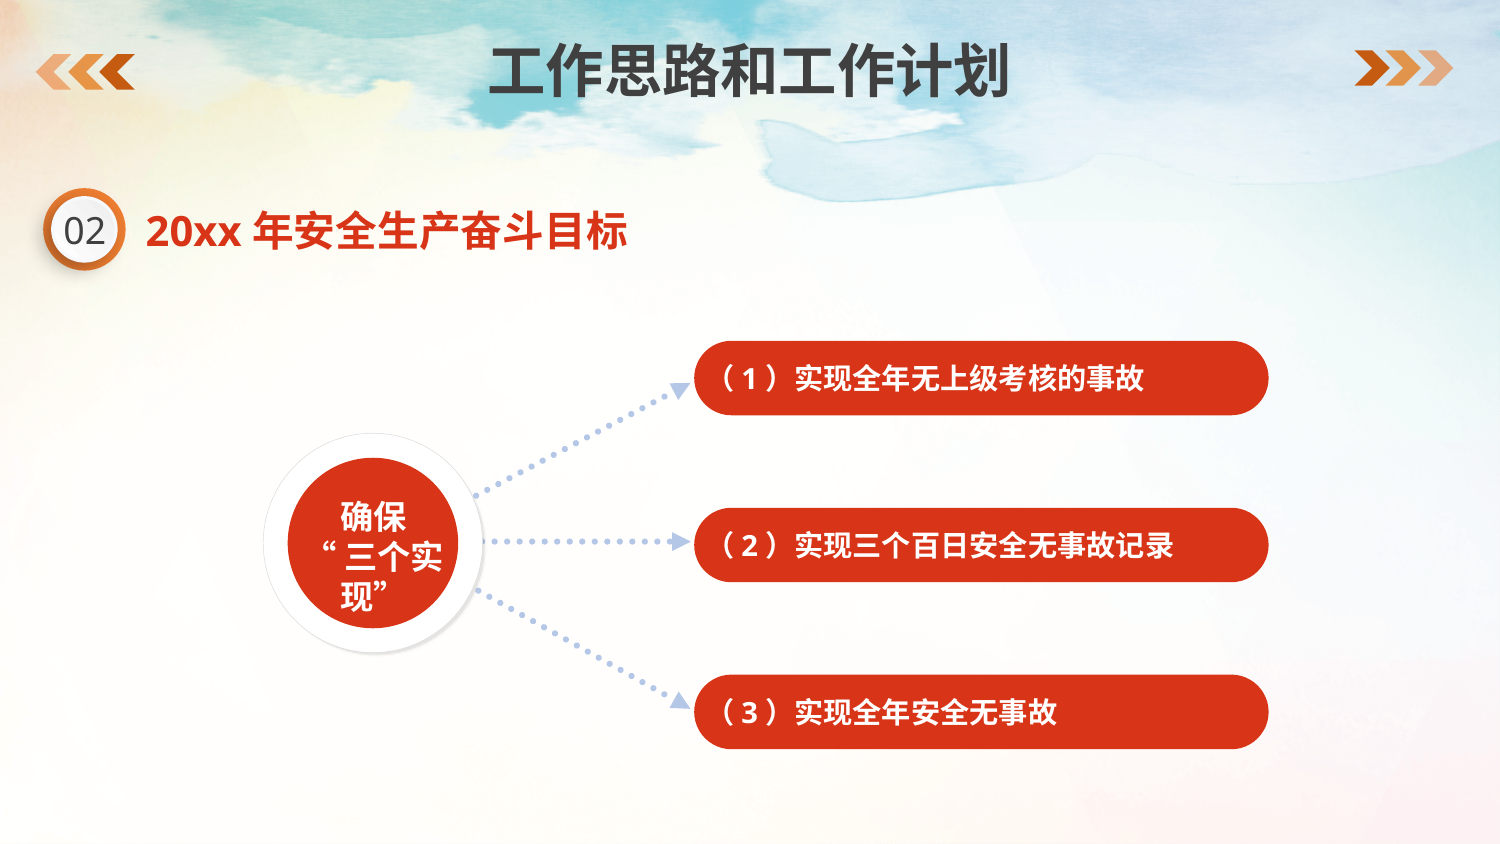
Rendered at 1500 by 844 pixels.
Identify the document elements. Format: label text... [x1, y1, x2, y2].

text_box [678, 535, 691, 548]
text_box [35, 54, 135, 90]
text_box [676, 697, 691, 709]
picture [0, 0, 1500, 844]
text_box （1）实现全年无上级考核的事故 [693, 339, 1270, 417]
text_box 工作思路和工作计划 [413, 30, 1087, 109]
text_box 20xx年安全生产奋斗目标 [135, 197, 643, 262]
text_box [676, 382, 691, 395]
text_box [258, 433, 489, 653]
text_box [34, 188, 135, 271]
text_box （3）实现全年安全无事故 [693, 673, 1270, 751]
text_box （2）实现三个百日安全无事故记录 [693, 506, 1270, 584]
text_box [1354, 50, 1454, 86]
